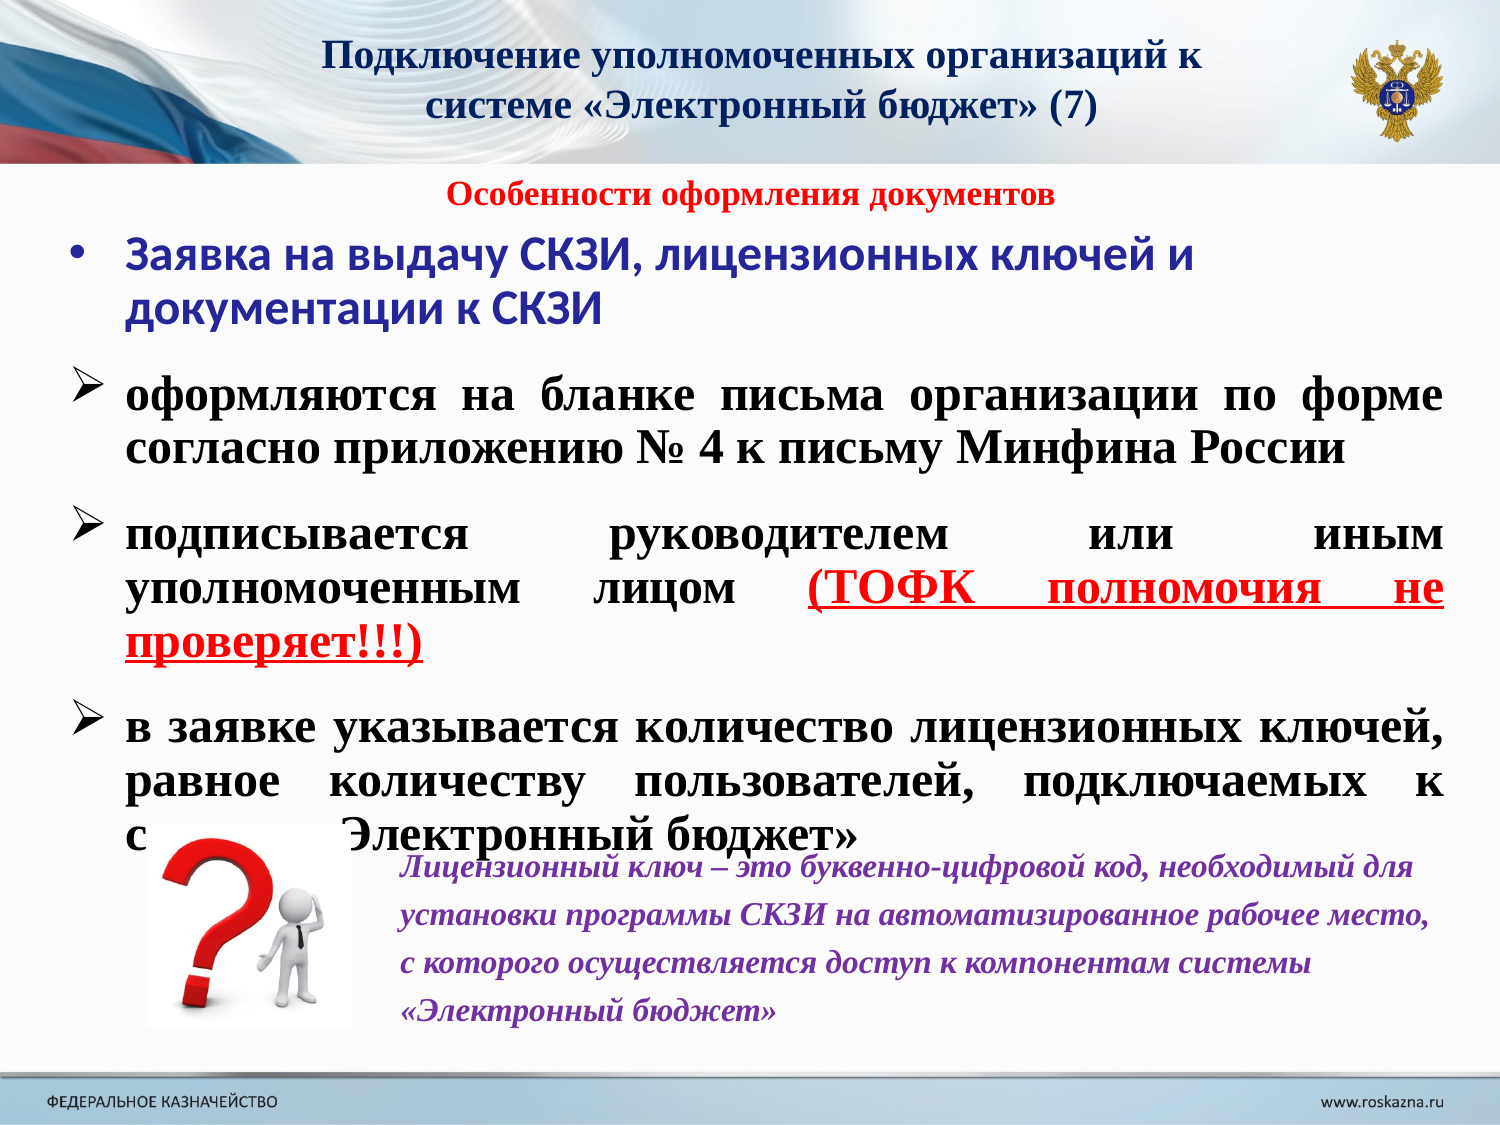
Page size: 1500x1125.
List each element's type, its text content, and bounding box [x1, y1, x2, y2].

subtitle Заявка на выдачу СКЗИ, лицензионных ключей и документации к СКЗИ оформляются на бланке письма организации по форме согласно приложению № 4 к письму Минфина России подписывается руководителем или иным уполномоченным лицом (ТОФК полномочия не проверяет!!!) в заявке указывается количество лицензионных ключей, равное количеству пользователей, подключаемых к системе «Электронный бюджет» [53, 219, 1460, 776]
picture [0, 0, 1500, 1125]
text_box Подключение уполномоченных организаций к системе «Электронный бюджет» (7) [265, 19, 1258, 134]
text_box Лицензионный ключ – это буквенно-цифровой код, необходимый для установки программы СКЗИ на автоматизированное рабочее место, с которого осуществляется доступ к компонентам системы «Электронный бюджет» [385, 828, 1449, 1044]
text_box Особенности оформления документов [53, 162, 1449, 232]
